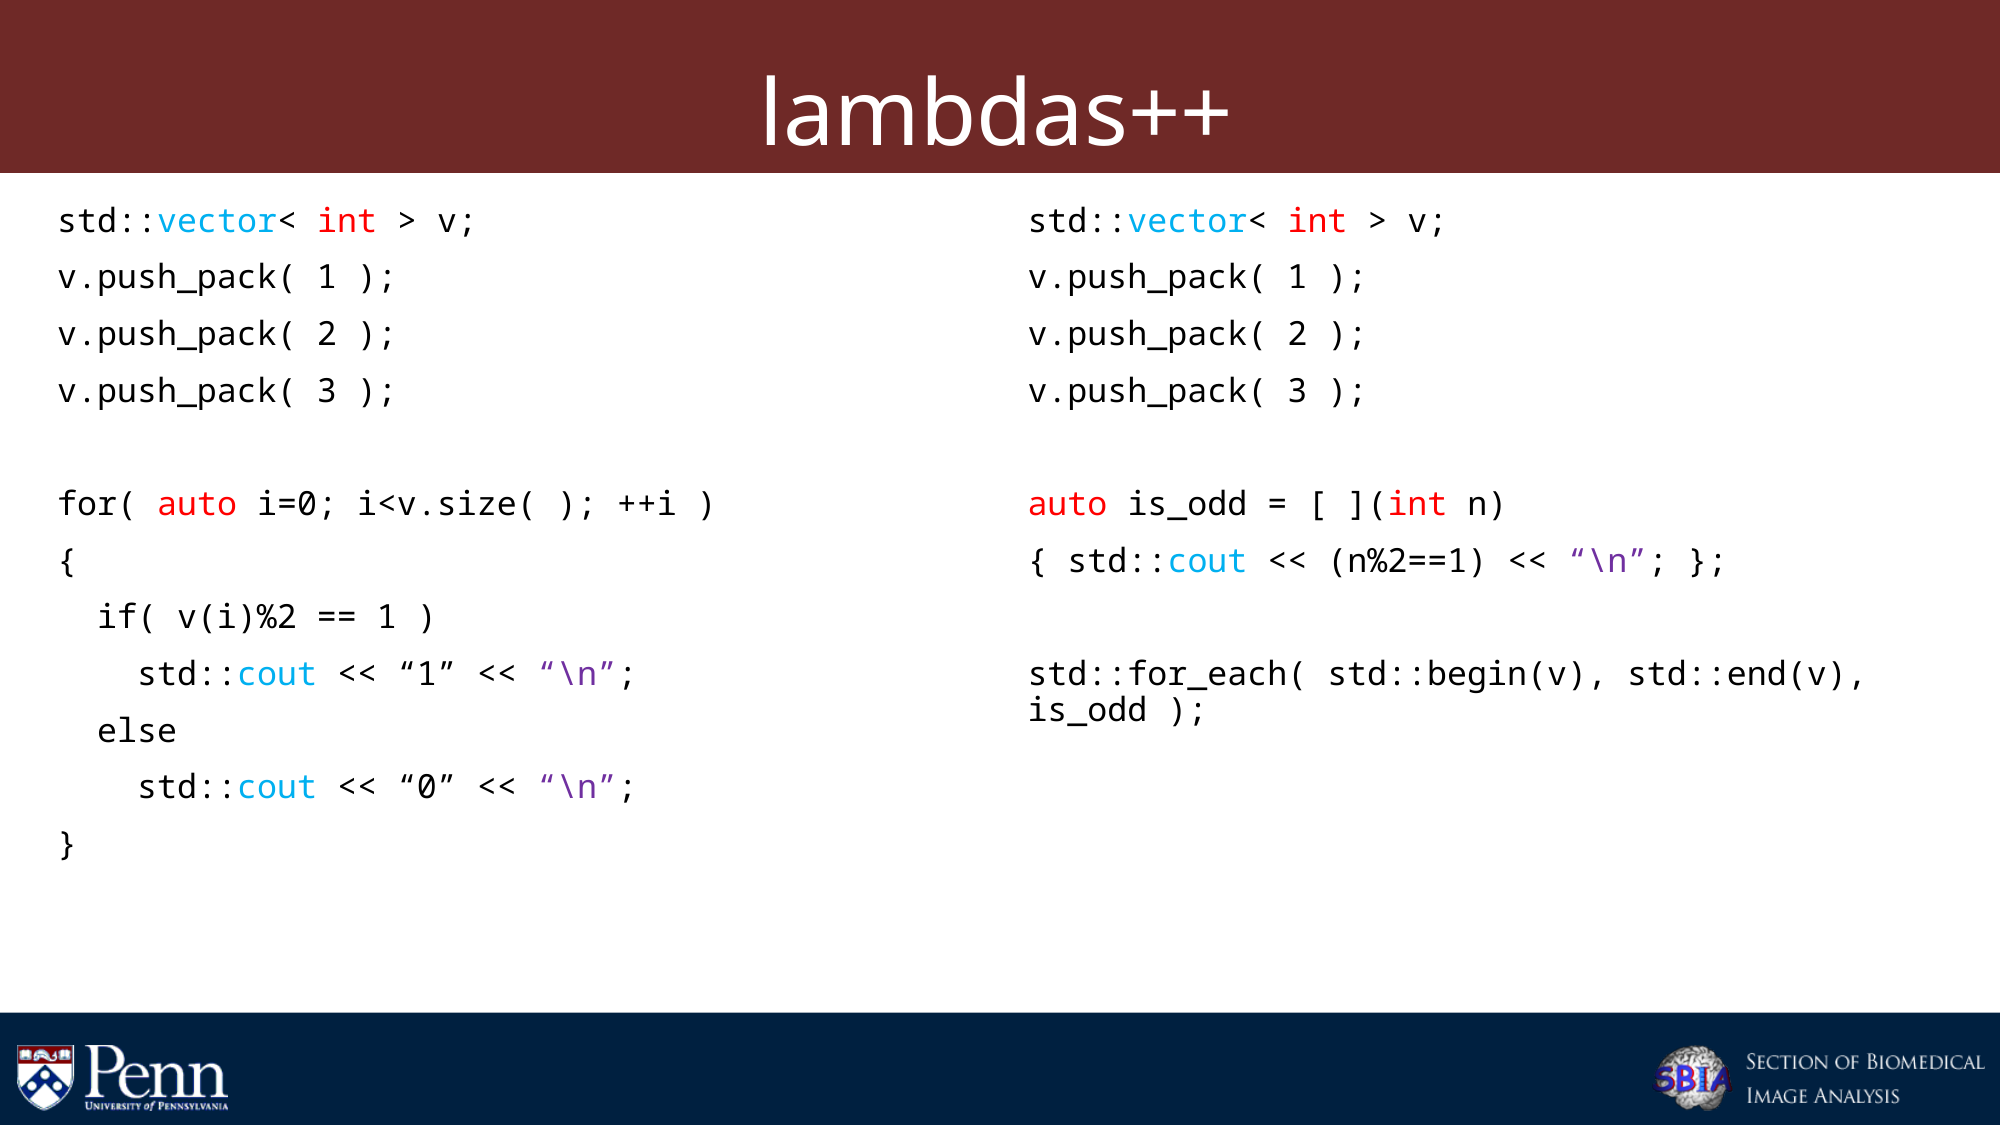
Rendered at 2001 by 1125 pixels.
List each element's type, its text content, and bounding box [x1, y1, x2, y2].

list std::vector< int > v; v.push_pack( 1 ); v.push_pack( 2 ); v.push_pack( 3 ); for( auto i=0; i<v.size( ); ++i ) { if( v(i)%2 == 1 ) std::cout << “1” << “\n”; else std::cout << “0” << “\n”; } [42, 195, 988, 1014]
picture [17, 1045, 228, 1111]
title lambdas++ [42, 0, 1952, 173]
picture [1652, 1044, 1985, 1112]
list std::vector< int > v; v.push_pack( 1 ); v.push_pack( 2 ); v.push_pack( 3 ); auto is_odd = [ ](int n) { std::cout << (n%2==1) << “\n”; }; std::for_each( std::begin(v), std::end(v), is_odd ); [1012, 195, 1952, 1014]
